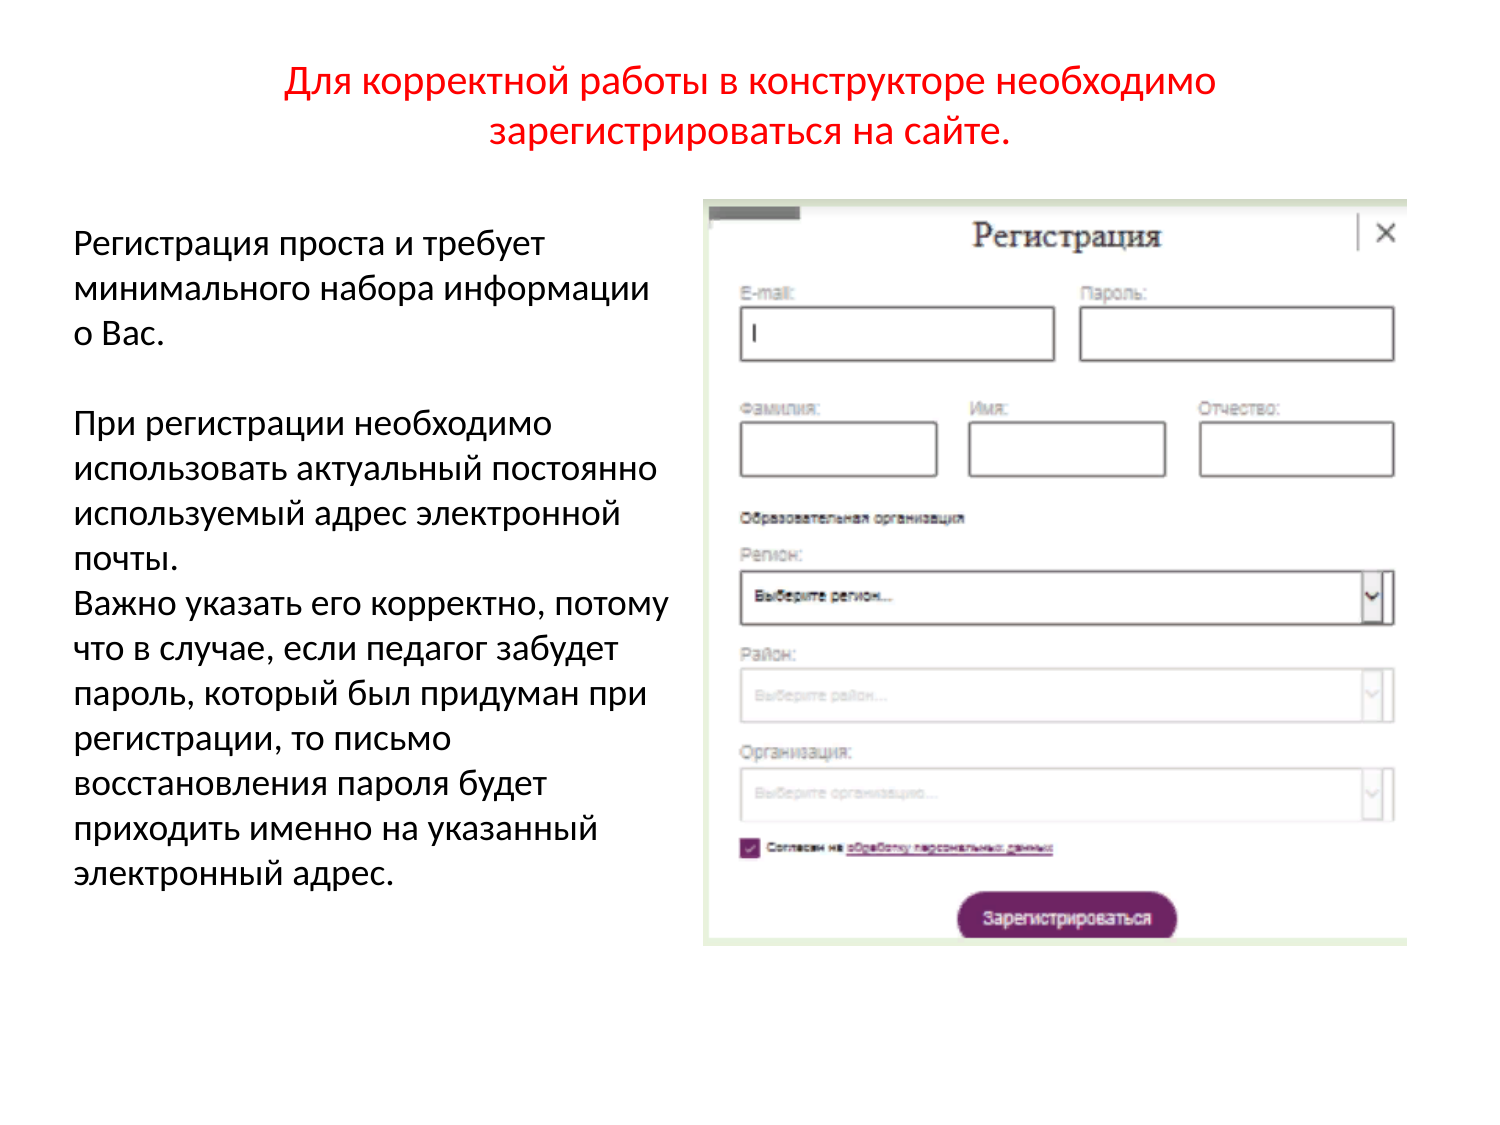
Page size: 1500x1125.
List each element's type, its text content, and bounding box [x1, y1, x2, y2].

picture [702, 198, 1407, 947]
text_box Регистрация проста и требует минимального набора информации о Вас. При регистрации необходимо использовать актуальный постоянно используемый адрес электронной почты. Важно указать его корректно, потому что в случае, если педагог забудет пароль, который был придуман при регистрации, то письмо восстановления пароля будет приходить именно на указанный электронный адрес. [58, 210, 692, 901]
title Для корректной работы в конструкторе необходимо зарегистрироваться на сайте. [75, 45, 1425, 233]
